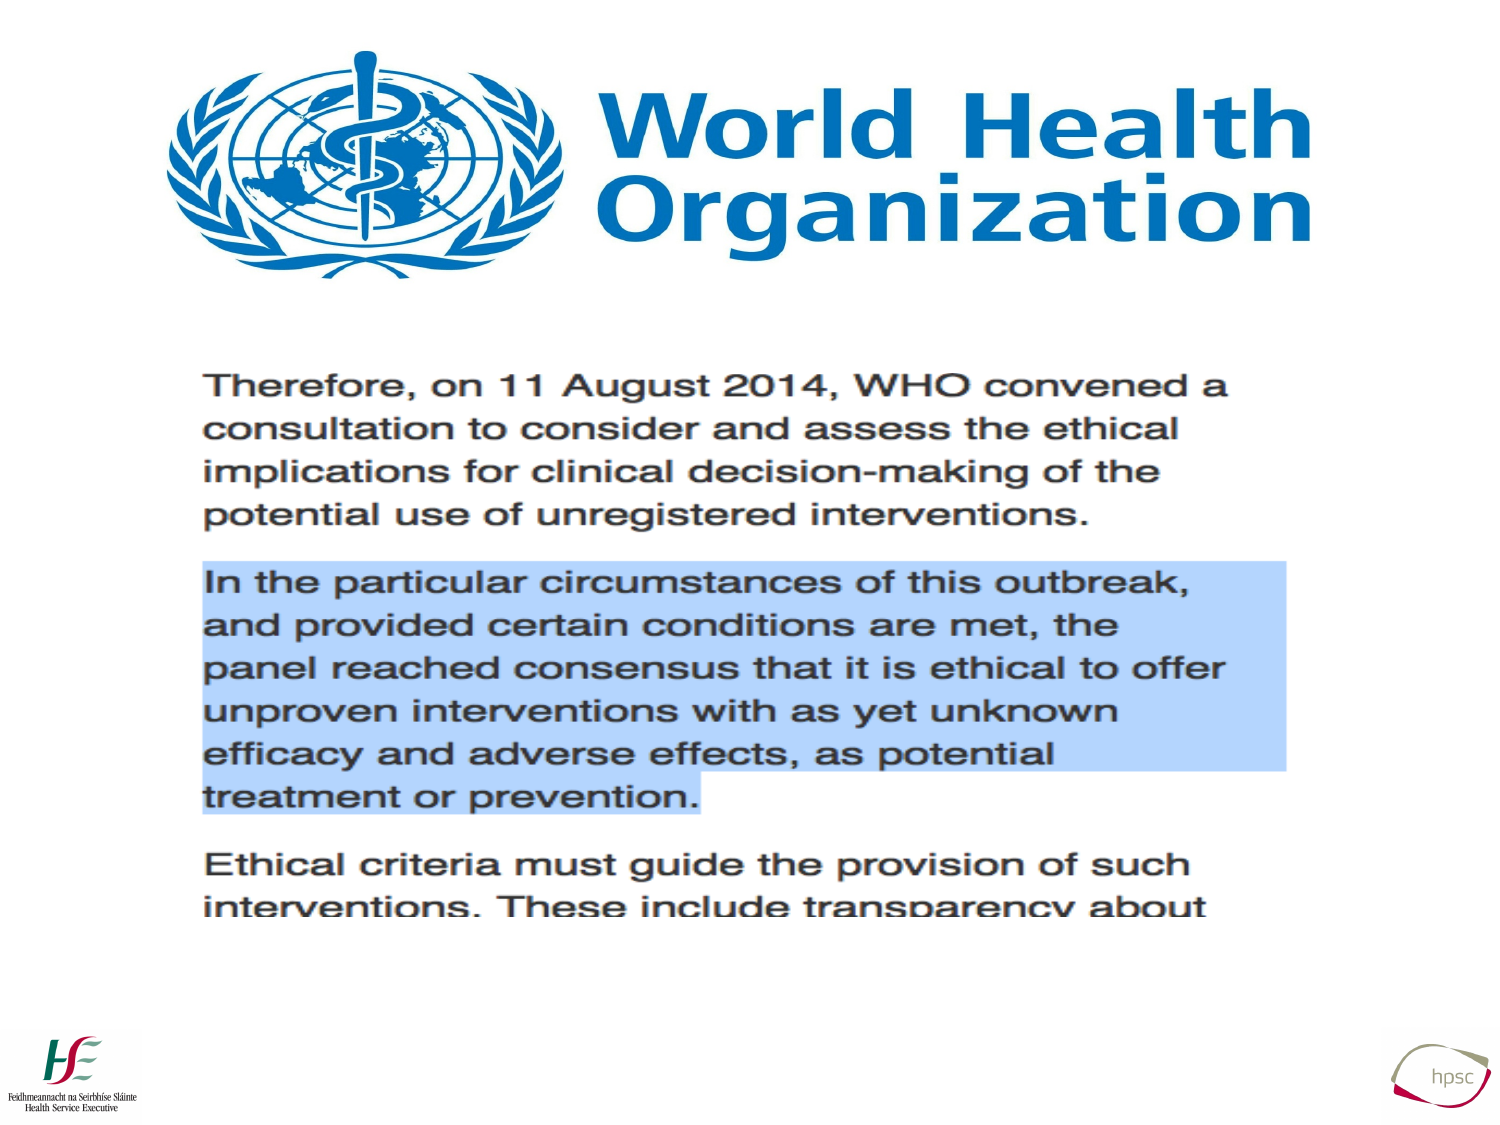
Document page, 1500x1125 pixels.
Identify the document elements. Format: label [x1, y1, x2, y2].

picture [190, 373, 1298, 918]
picture [1381, 1026, 1500, 1125]
picture [0, 1029, 142, 1125]
picture [147, 42, 1329, 290]
